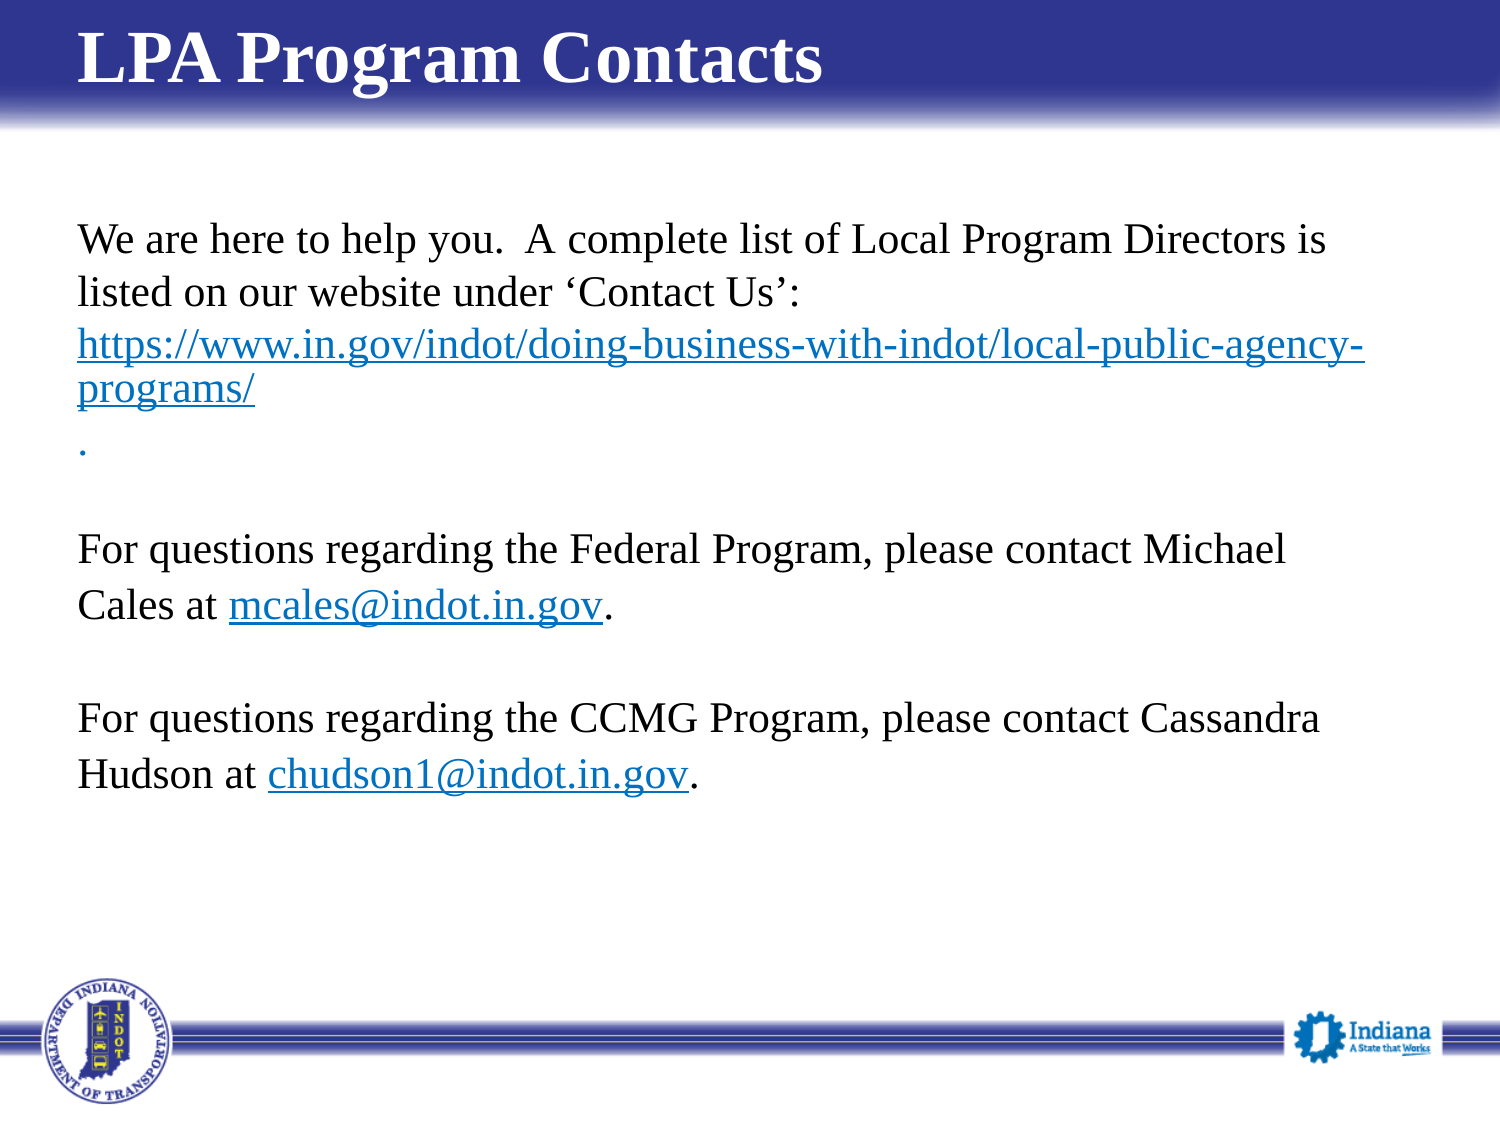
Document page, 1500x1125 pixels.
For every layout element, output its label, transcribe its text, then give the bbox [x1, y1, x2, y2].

title LPA Program Contacts [62, 0, 1438, 148]
list We are here to help you. A complete list of Local Program Directors is listed on our website under ‘Contact Us’: https://www.in.gov/indot/doing-business-with-indot/local-public-agency-programs/. For questions regarding the Federal Program, please contact Michael Cales at mcales@indot.in.gov. For questions regarding the CCMG Program, please contact Cassandra Hudson at chudson1@indot.in.gov. [62, 149, 1413, 975]
picture [0, 945, 1500, 1125]
picture [0, 0, 1500, 263]
